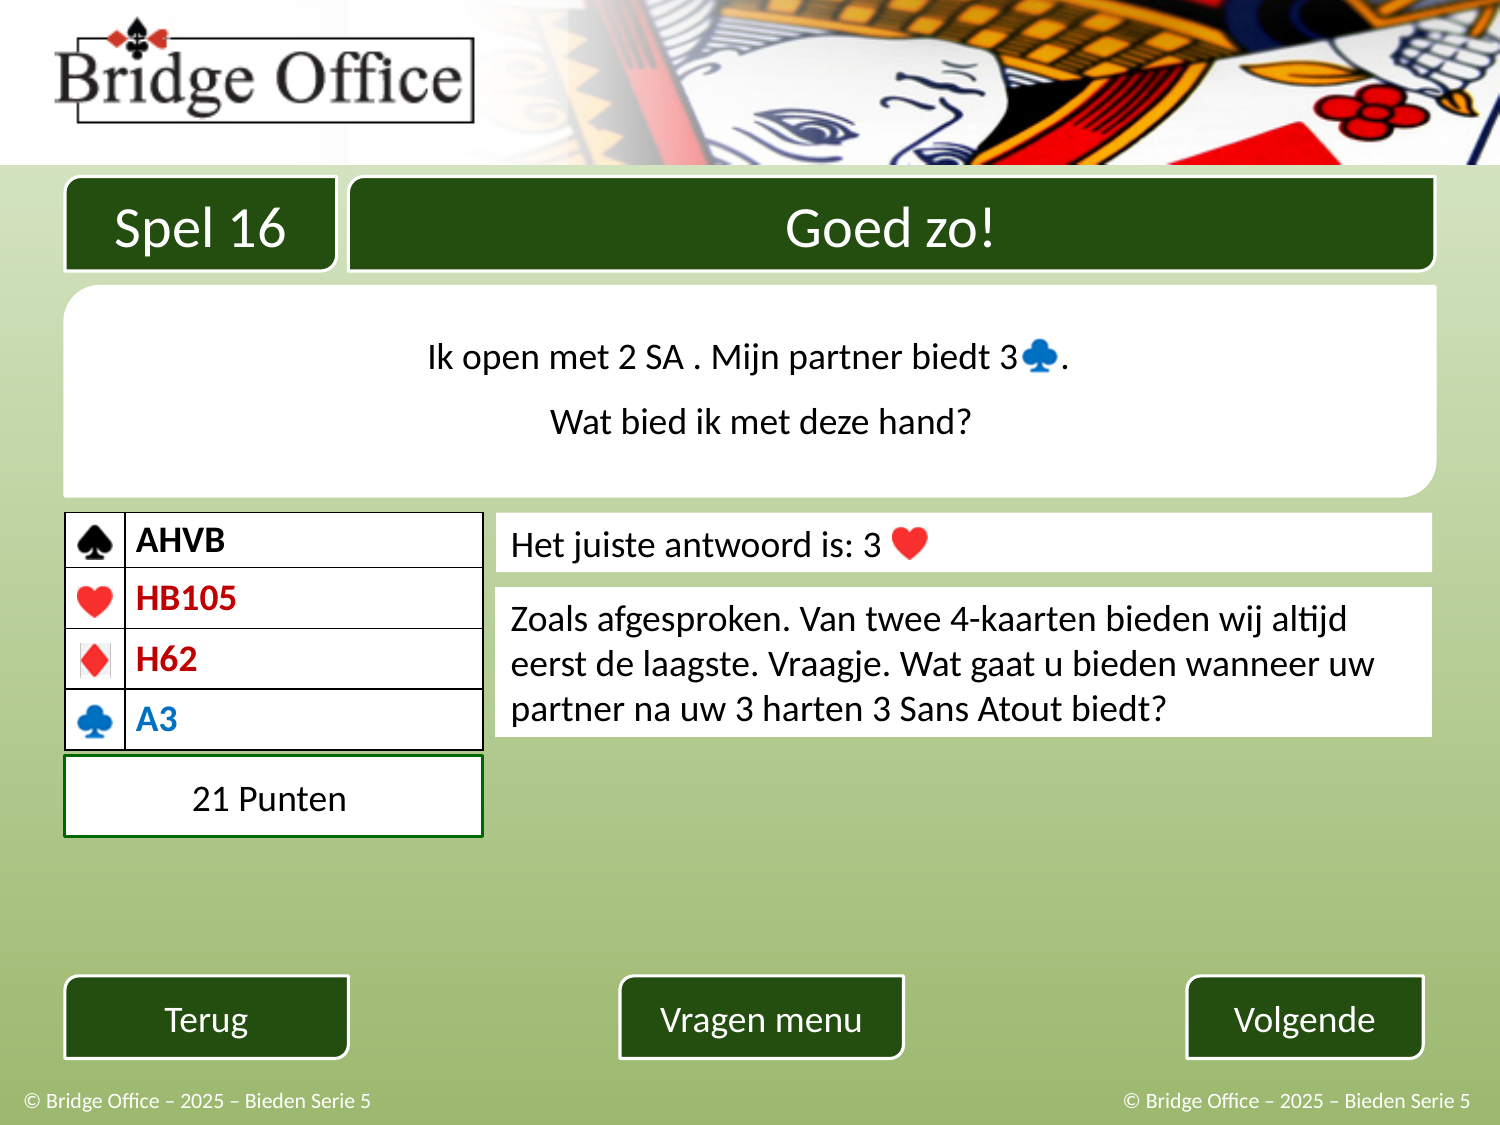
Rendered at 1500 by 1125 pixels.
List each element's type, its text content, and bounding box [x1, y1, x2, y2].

text_box Goed zo! [346, 179, 1437, 273]
text_box Zoals afgesproken. Van twee 4-kaarten bieden wij altijd eerst de laagste. Vraagje. Wat gaat u bieden wanneer uw partner na uw 3 harten 3 Sans Atout biedt? [495, 587, 1432, 737]
text_box © Bridge Office – 2025 – Bieden Serie 5 [1107, 1079, 1500, 1121]
text_box Volgende [1185, 974, 1425, 1061]
text_box Het juiste antwoord is: 3 [496, 512, 1433, 573]
picture [77, 524, 114, 561]
picture [77, 643, 114, 679]
picture [1022, 338, 1059, 374]
text_box Vragen menu [618, 974, 906, 1061]
text_box [63, 284, 1437, 498]
table_cell [66, 690, 124, 749]
text_box 21 Punten [63, 754, 484, 838]
picture [77, 703, 114, 740]
text_box Spel 16 [63, 179, 339, 273]
picture [77, 585, 114, 618]
picture [0, 0, 1500, 166]
table_header [66, 513, 124, 567]
table_header AHVB [126, 513, 482, 567]
text_box Ik open met 2 SA . Mijn partner biedt 3 . [394, 324, 1104, 385]
table_cell [66, 568, 124, 628]
table_cell [66, 629, 124, 688]
text_box Terug [63, 974, 350, 1061]
picture [892, 527, 928, 560]
table_cell A3 [126, 690, 482, 749]
table_cell H62 [126, 629, 482, 688]
text_box Wat bied ik met deze hand? [528, 389, 995, 450]
table_cell HB105 [126, 568, 482, 628]
text_box © Bridge Office – 2025 – Bieden Serie 5 [8, 1079, 393, 1121]
